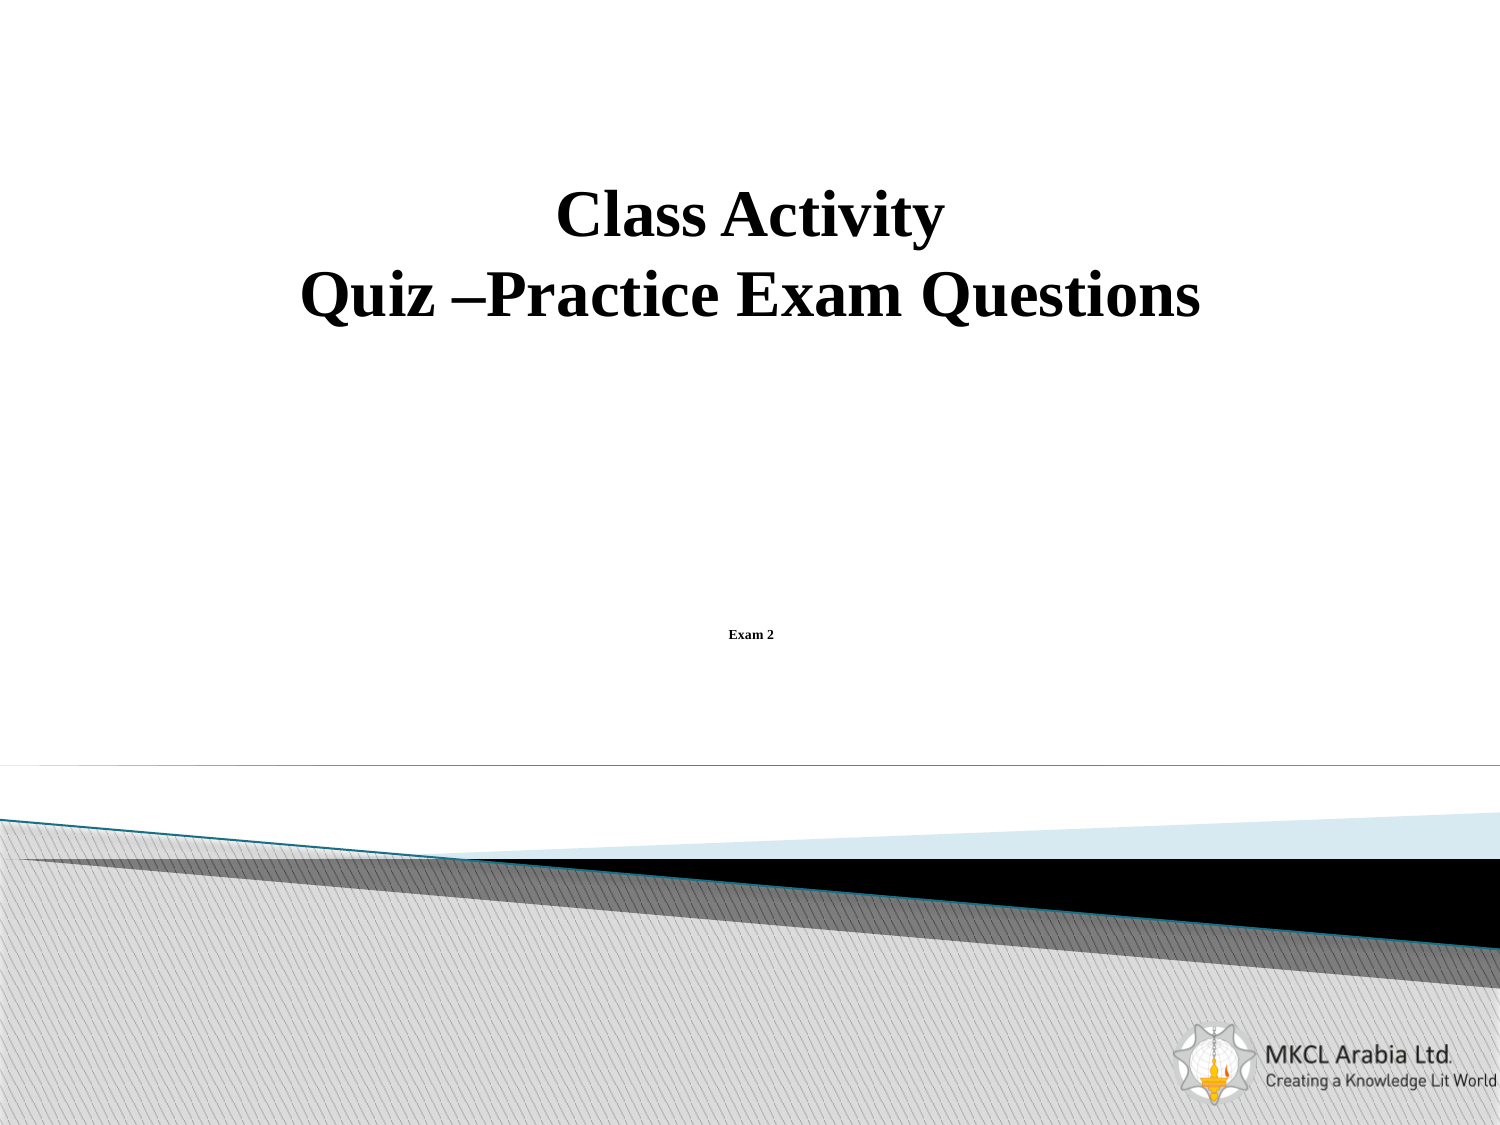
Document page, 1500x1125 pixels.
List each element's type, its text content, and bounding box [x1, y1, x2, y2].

picture [1172, 1021, 1496, 1106]
title Exam 2 [113, 500, 1389, 650]
text_box Class Activity Quiz –Practice Exam Questions [284, 162, 1219, 338]
picture [5, 859, 1500, 989]
